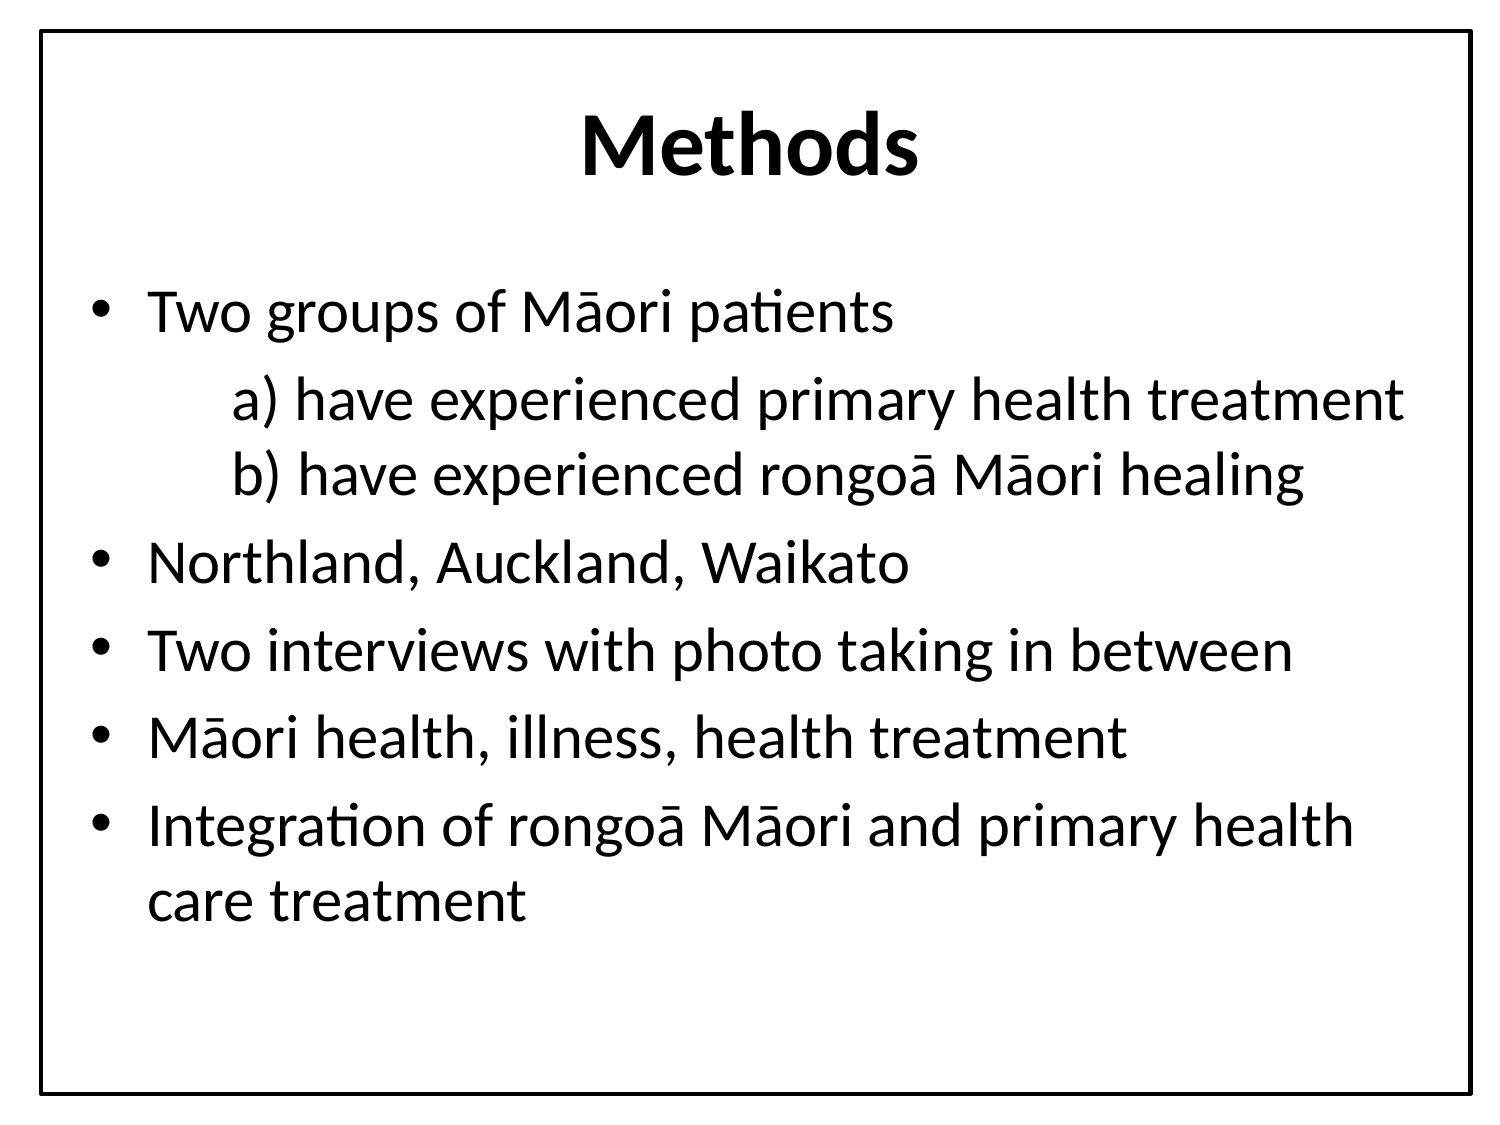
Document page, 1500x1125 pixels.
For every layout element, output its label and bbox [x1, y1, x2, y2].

text_box [39, 29, 1473, 1096]
